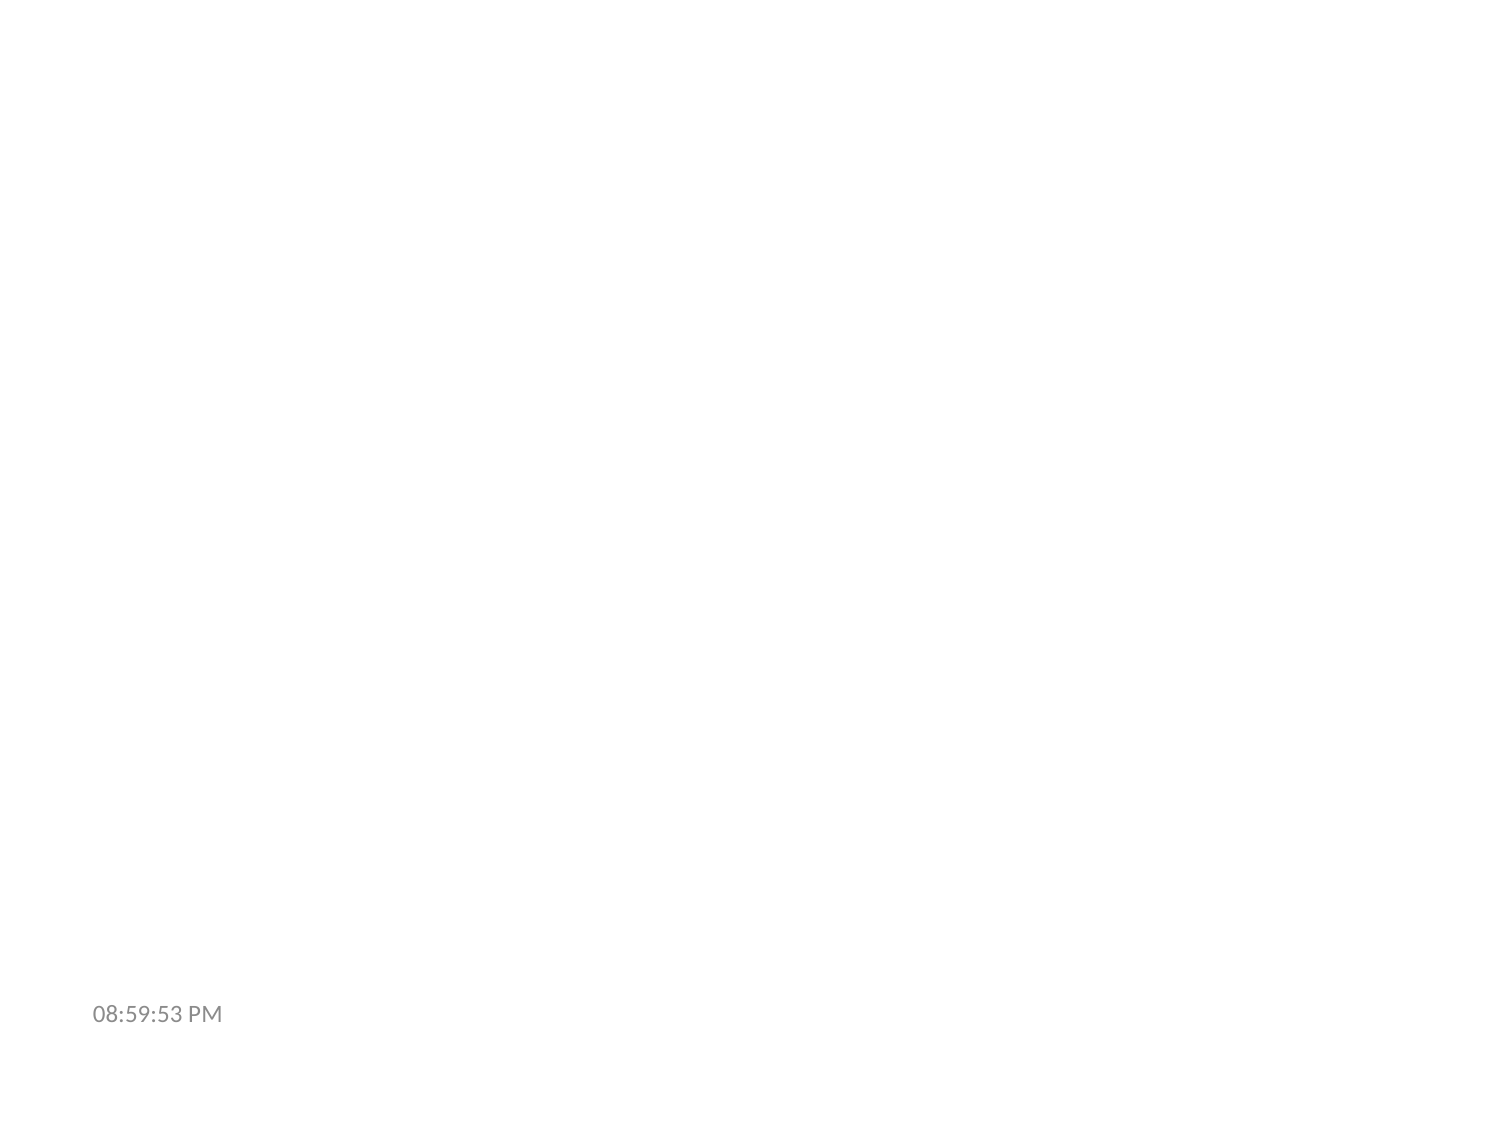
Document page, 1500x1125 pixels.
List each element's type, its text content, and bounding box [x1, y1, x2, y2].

text_box 3:35:09 PM [77, 982, 428, 1043]
